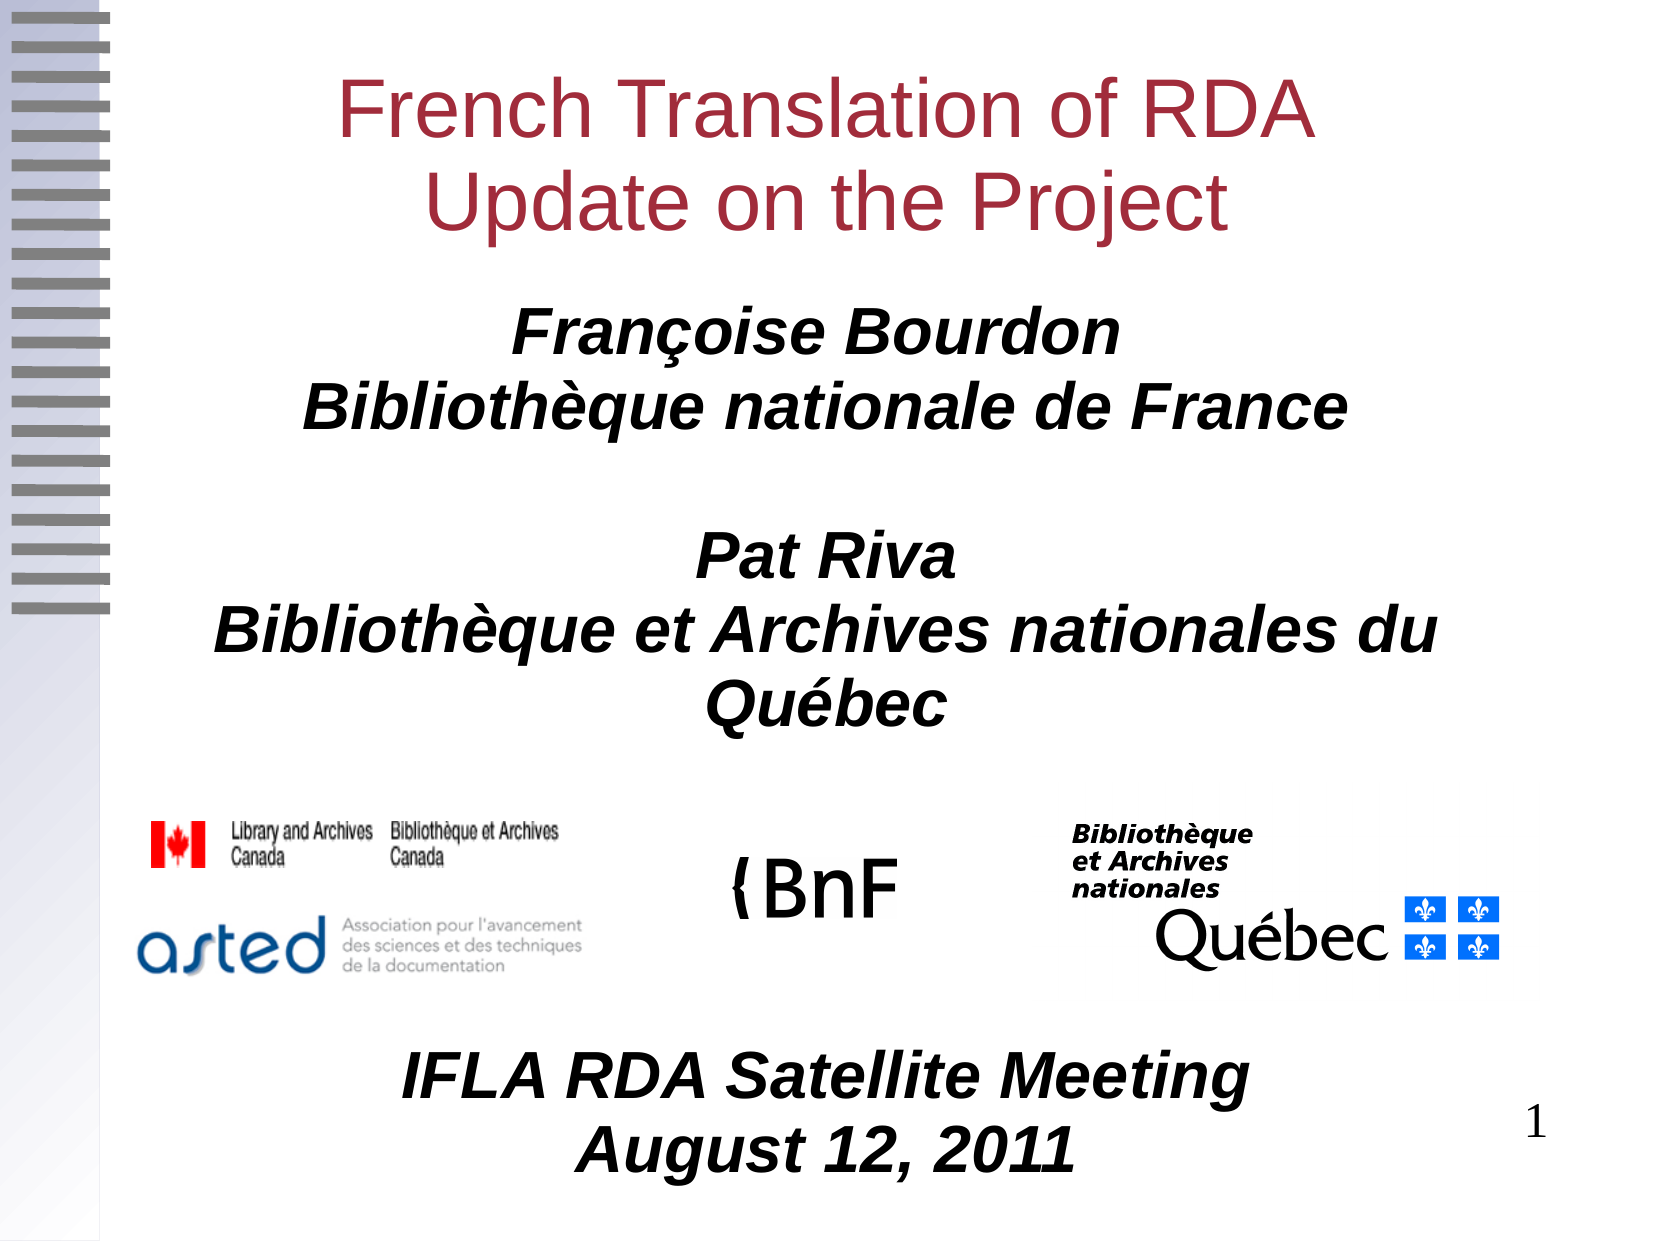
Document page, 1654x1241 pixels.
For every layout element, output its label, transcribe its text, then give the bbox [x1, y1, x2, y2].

picture [127, 914, 587, 979]
picture [1031, 782, 1540, 1001]
subtitle Françoise Bourdon Bibliothèque nationale de France Pat Riva Bibliothèque et Archives nationales du Québec IFLA RDA Satellite Meeting August 12, 2011 [82, 246, 1571, 1153]
title French Translation of RDA Update on the Project [82, 46, 1571, 246]
picture [151, 821, 559, 868]
picture [731, 857, 897, 919]
